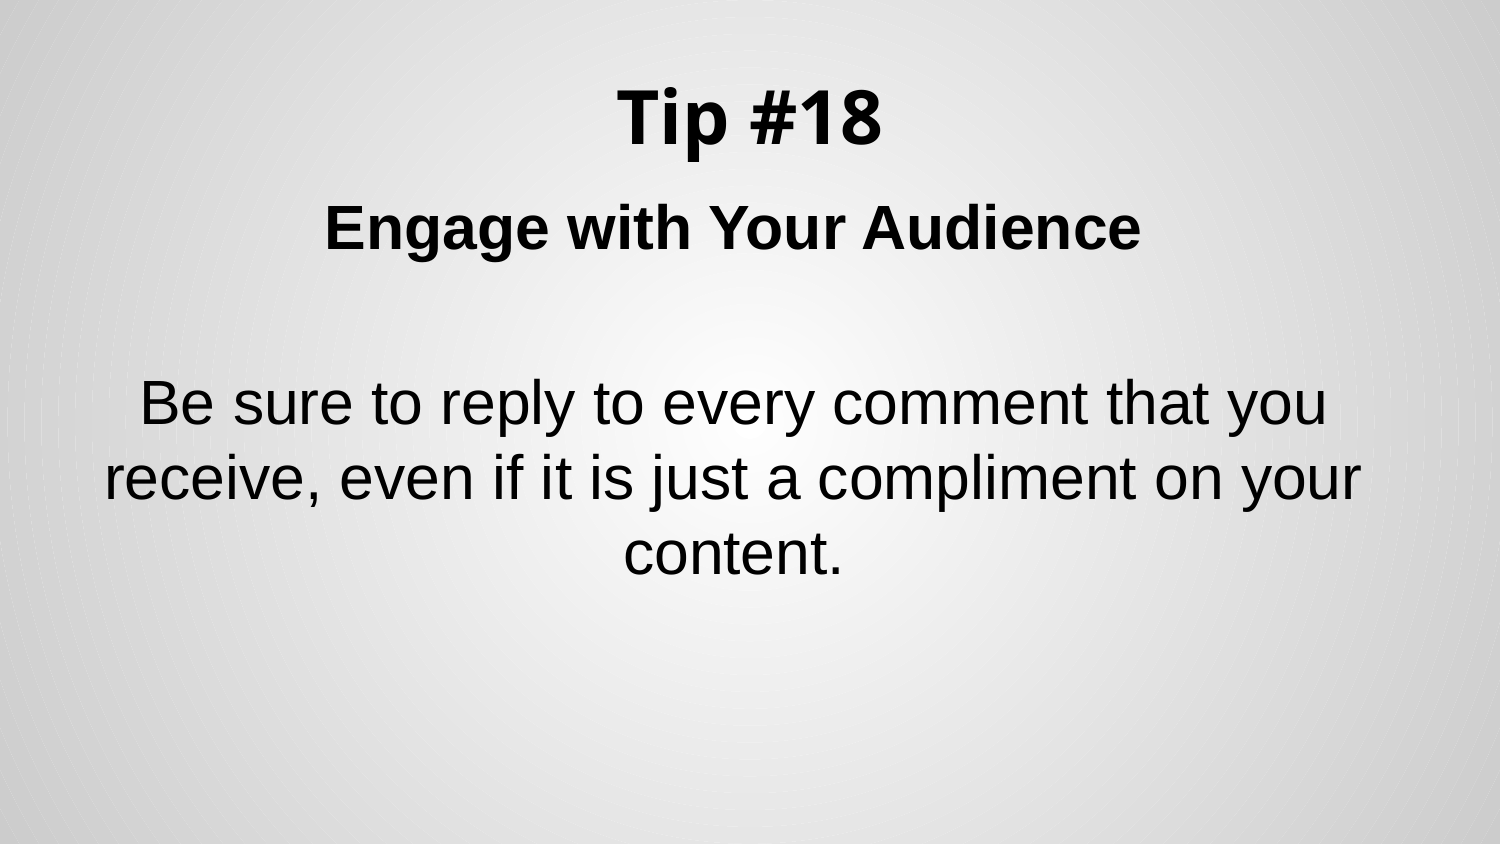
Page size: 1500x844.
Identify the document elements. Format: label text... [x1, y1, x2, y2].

title Tip #18 [75, 33, 1425, 175]
list Engage with Your Audience Be sure to reply to every comment that you receive, even if it is just a compliment on your content. [59, 84, 1410, 758]
